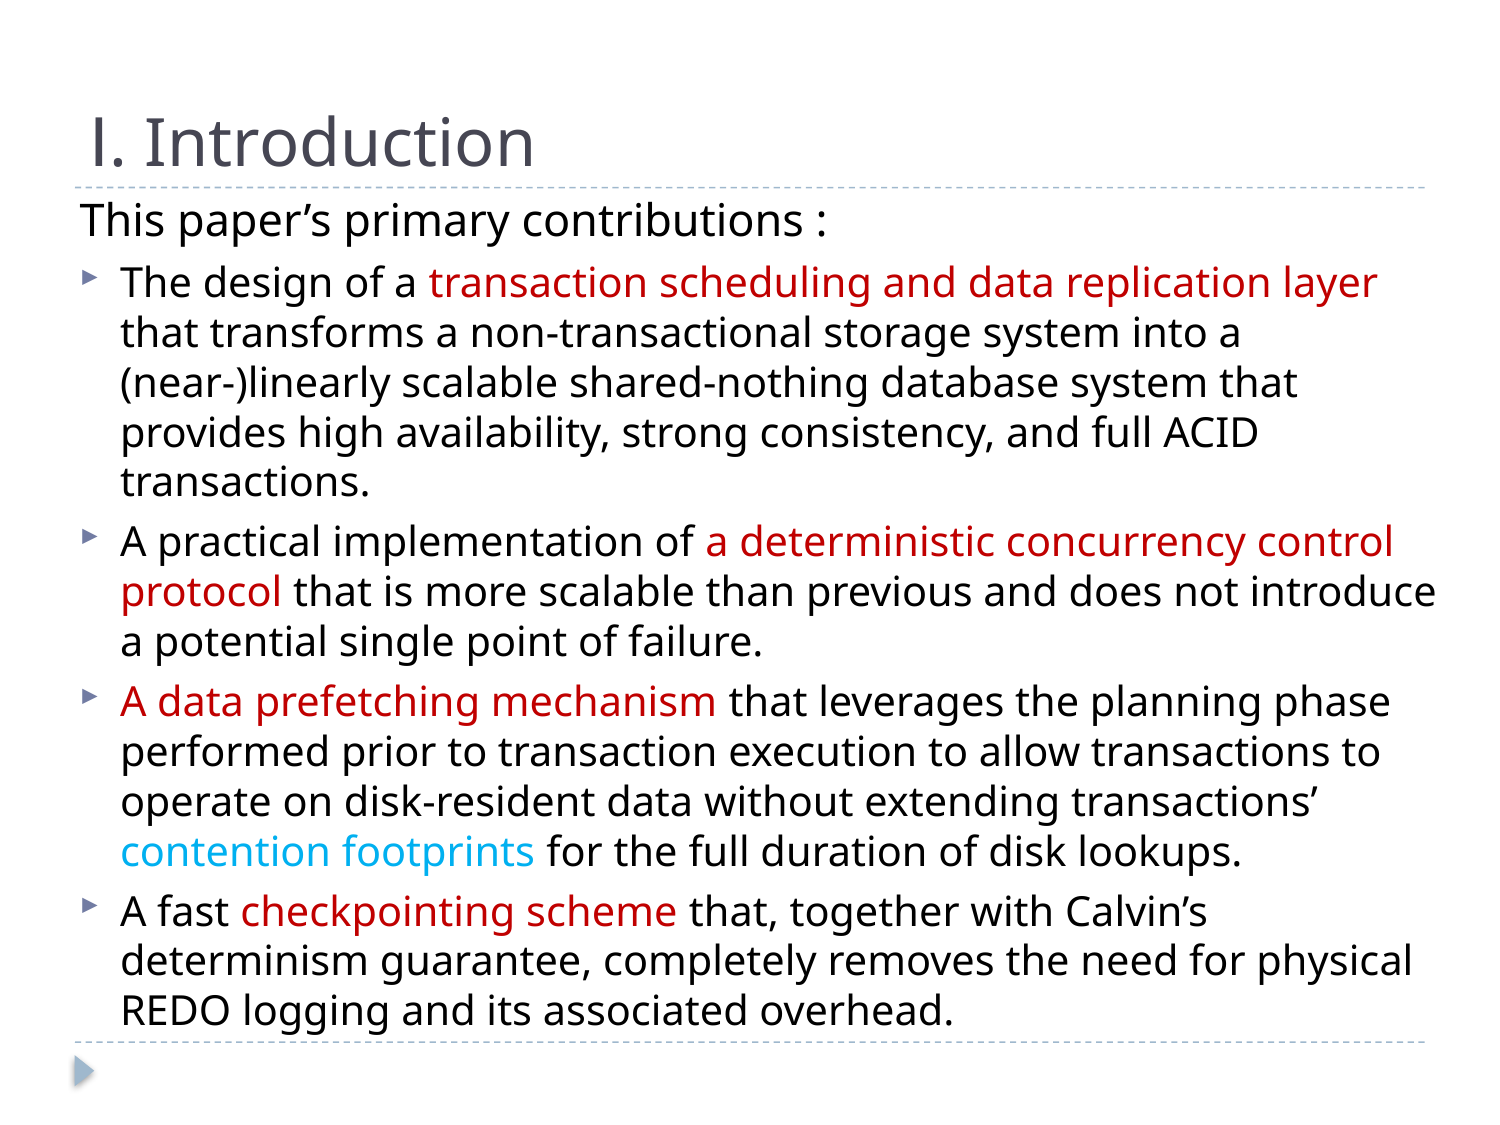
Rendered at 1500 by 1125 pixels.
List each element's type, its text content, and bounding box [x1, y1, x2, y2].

list This paper’s primary contributions : The design of a transaction scheduling and data replication layer that transforms a non-transactional storage system into a (near-)linearly scalable shared-nothing database system that provides high availability, strong consistency, and full ACID transactions. A practical implementation of a deterministic concurrency control protocol that is more scalable than previous and does not introduce a potential single point of failure. A data prefetching mechanism that leverages the planning phase performed prior to transaction execution to allow transactions to operate on disk-resident data without extending transactions’ contention footprints for the full duration of disk lookups. A fast checkpointing scheme that, together with Calvin’s determinism guarantee, completely removes the need for physical REDO logging and its associated overhead. [64, 184, 1471, 1047]
title Ⅰ. Introduction [75, 24, 1425, 184]
